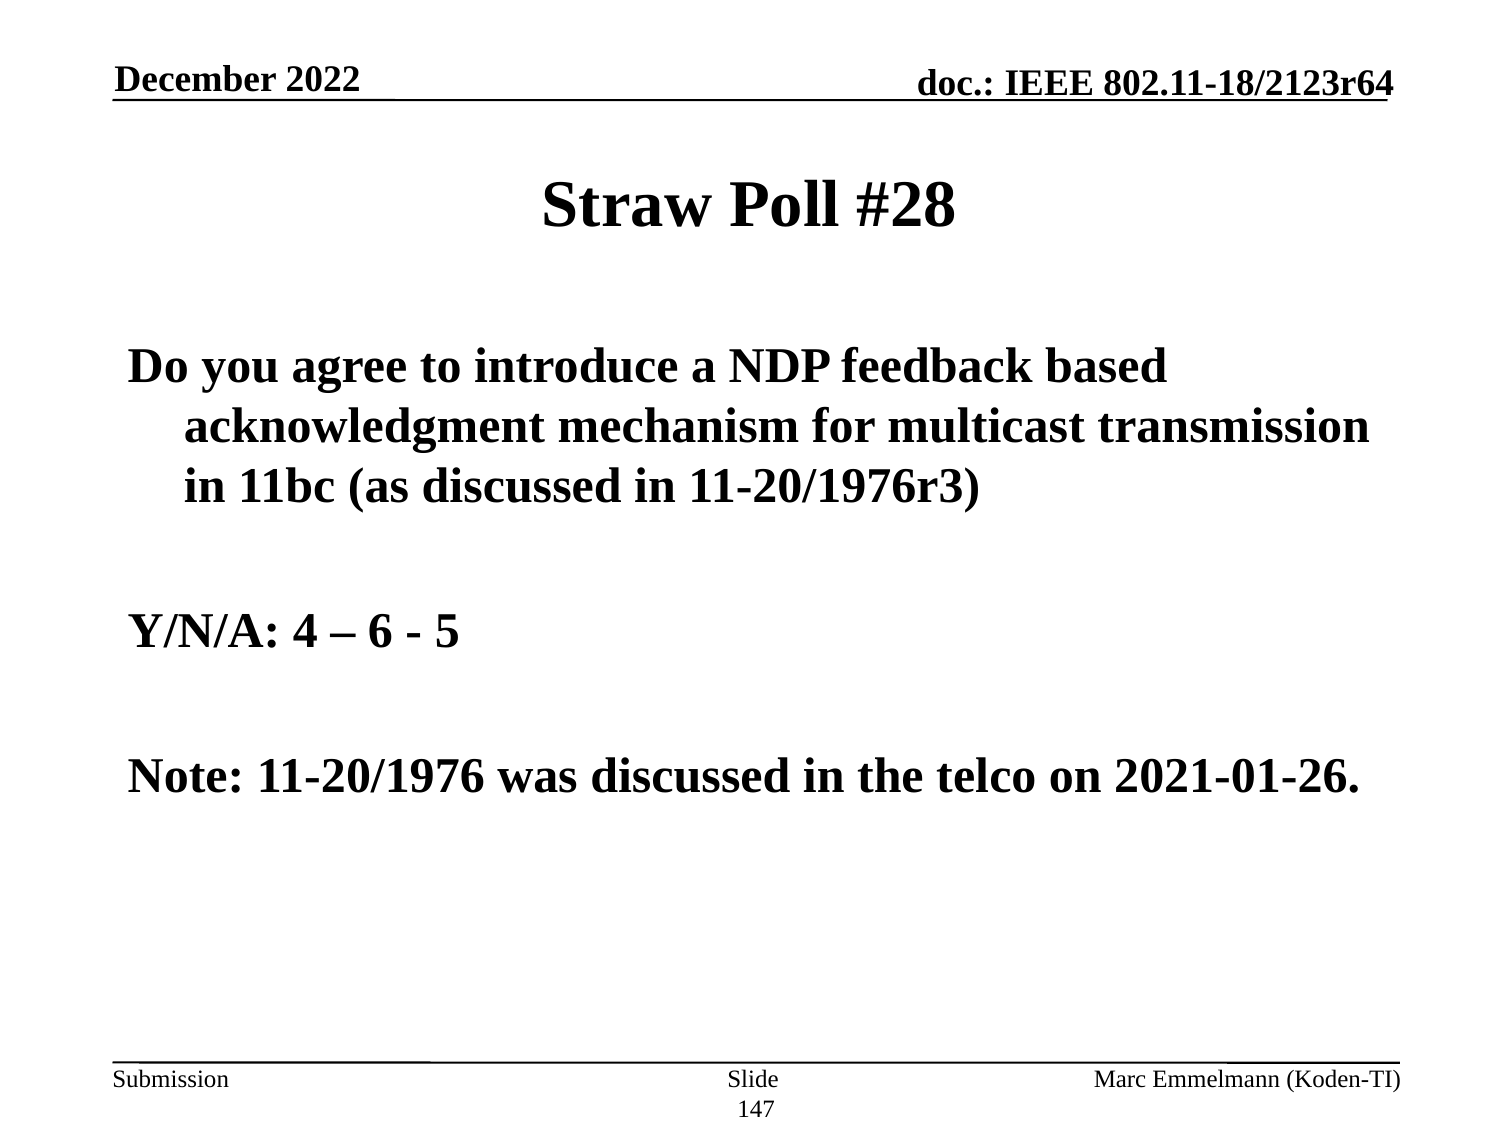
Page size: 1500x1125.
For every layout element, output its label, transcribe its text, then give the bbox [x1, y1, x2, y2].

slide_number Slide 147 [712, 1061, 800, 1123]
footer Marc Emmelmann (Koden-TI) [878, 1061, 1402, 1093]
list Do you agree to introduce a NDP feedback based acknowledgment mechanism for multicast transmission in 11bc (as discussed in 11-20/1976r3) Y/N/A: 4 – 6 - 5 Note: 11-20/1976 was discussed in the telco on 2021-01-26. [112, 324, 1388, 1000]
title Straw Poll #28 [112, 112, 1388, 288]
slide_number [114, 54, 423, 100]
